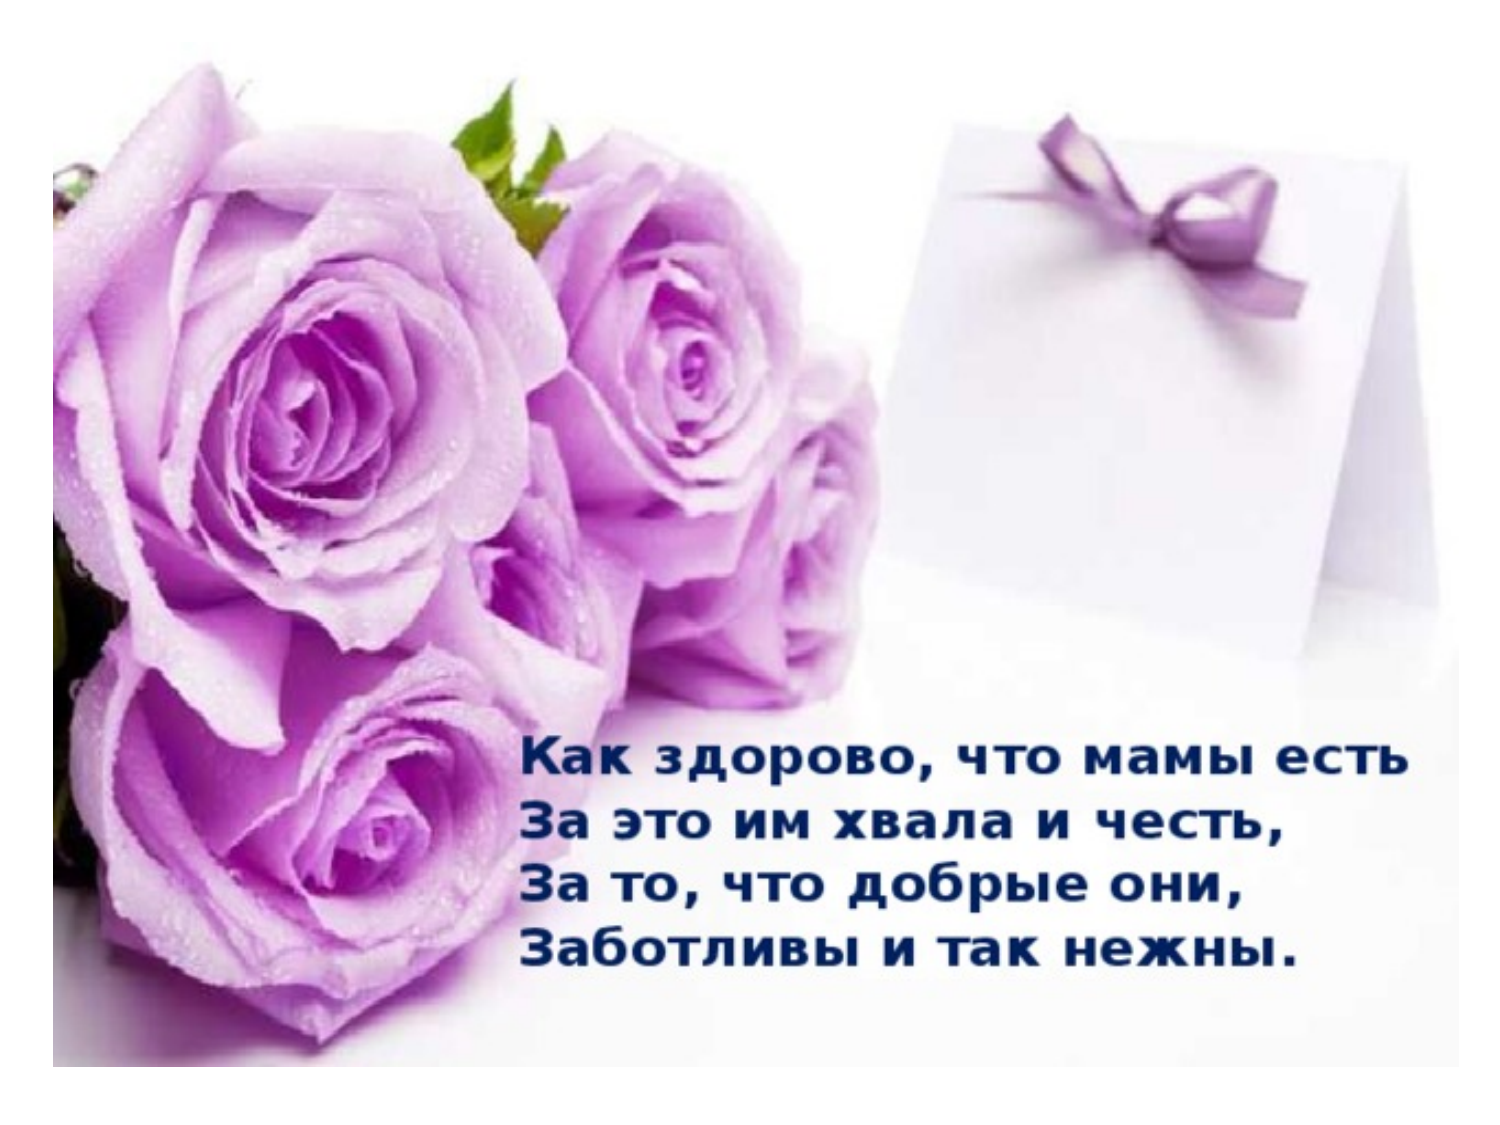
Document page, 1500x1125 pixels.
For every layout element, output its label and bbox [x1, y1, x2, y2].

picture [52, 42, 1459, 1067]
